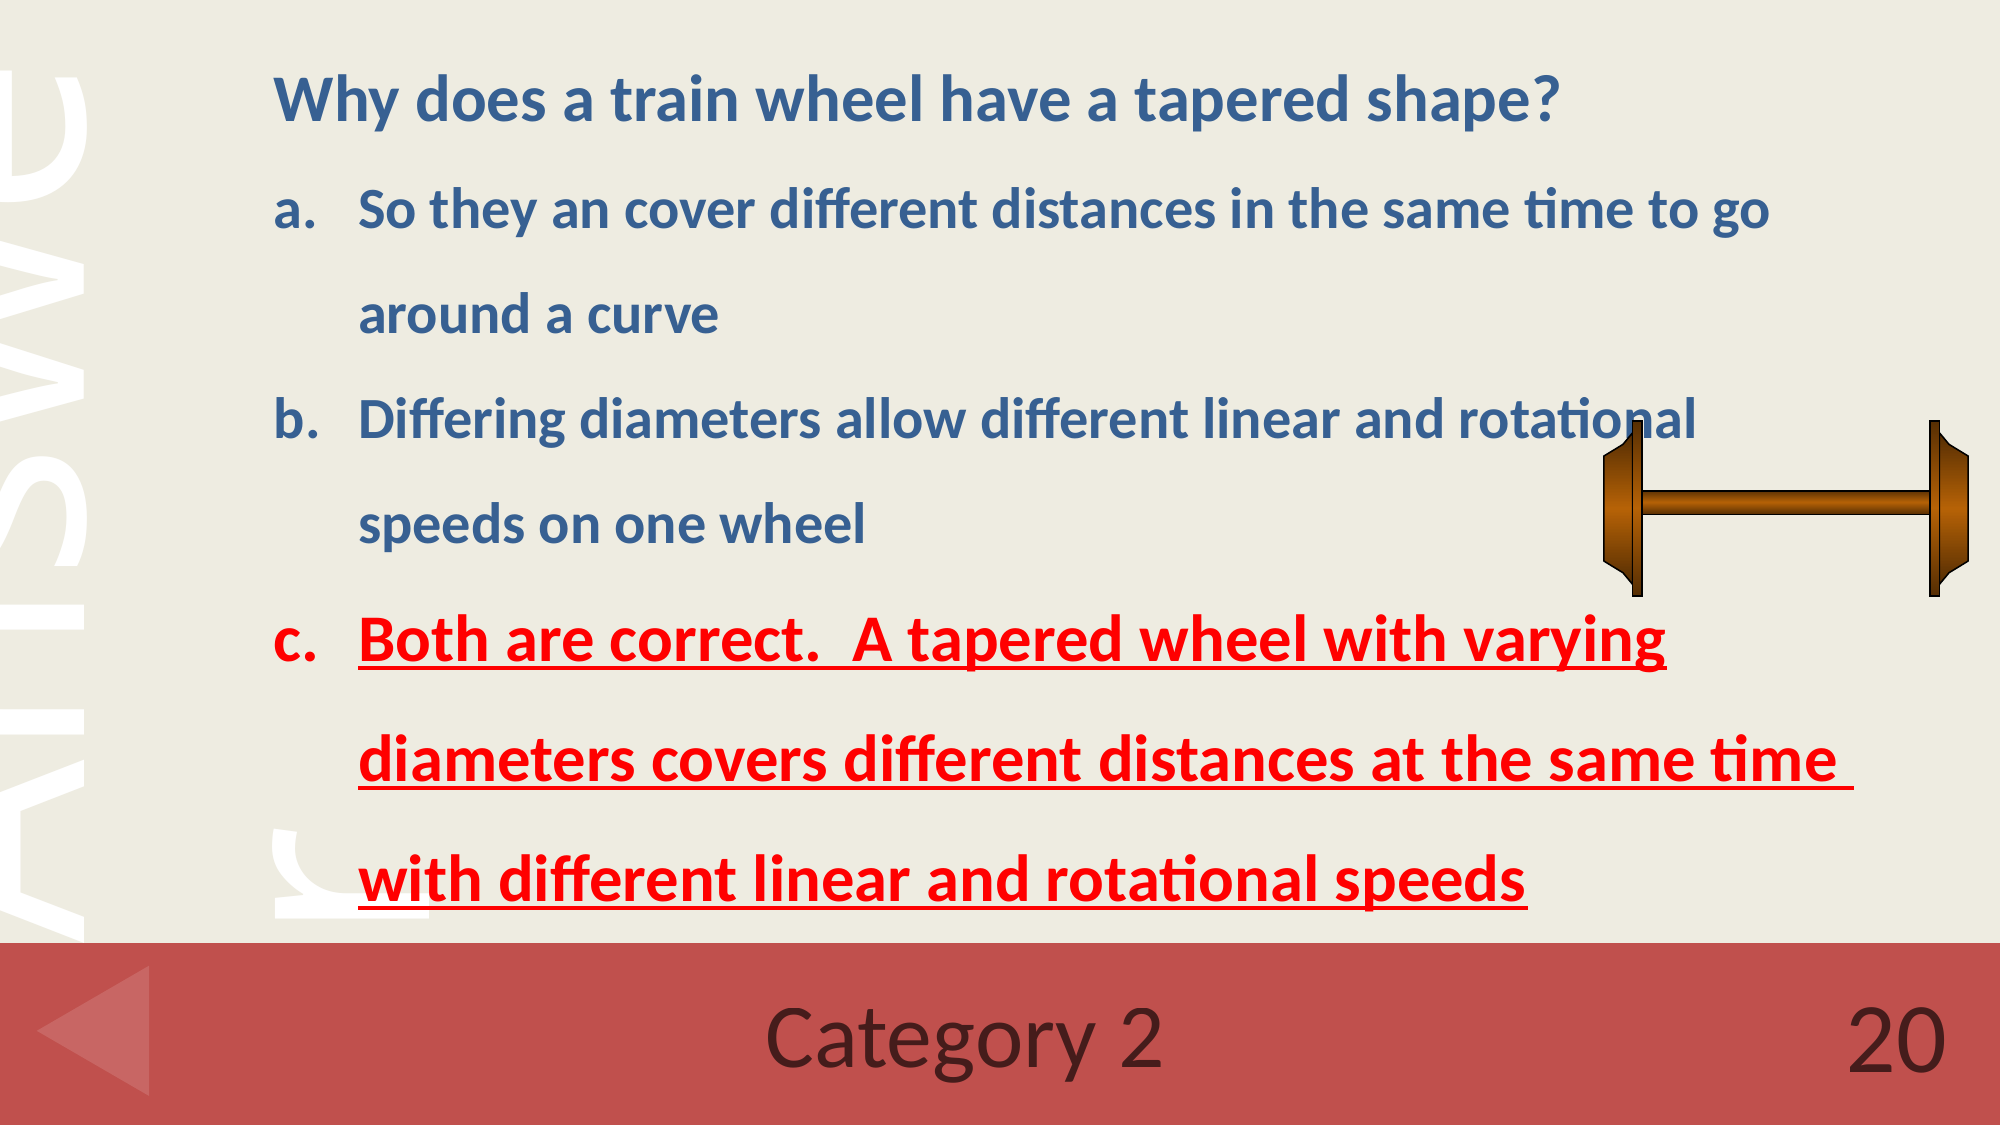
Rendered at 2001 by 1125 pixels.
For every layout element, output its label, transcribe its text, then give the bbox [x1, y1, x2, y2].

title Category 2 [65, 937, 1866, 1125]
list Why does a train wheel have a tapered shape? So they an cover different distances in the same time to go around a curve Differing diameters allow different linear and rotational speeds on one wheel Both are correct. A tapered wheel with varying diameters covers different distances at the same time with different linear and rotational speeds [258, 134, 1894, 916]
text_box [1603, 420, 1969, 597]
list 20 [1866, 967, 1963, 1097]
